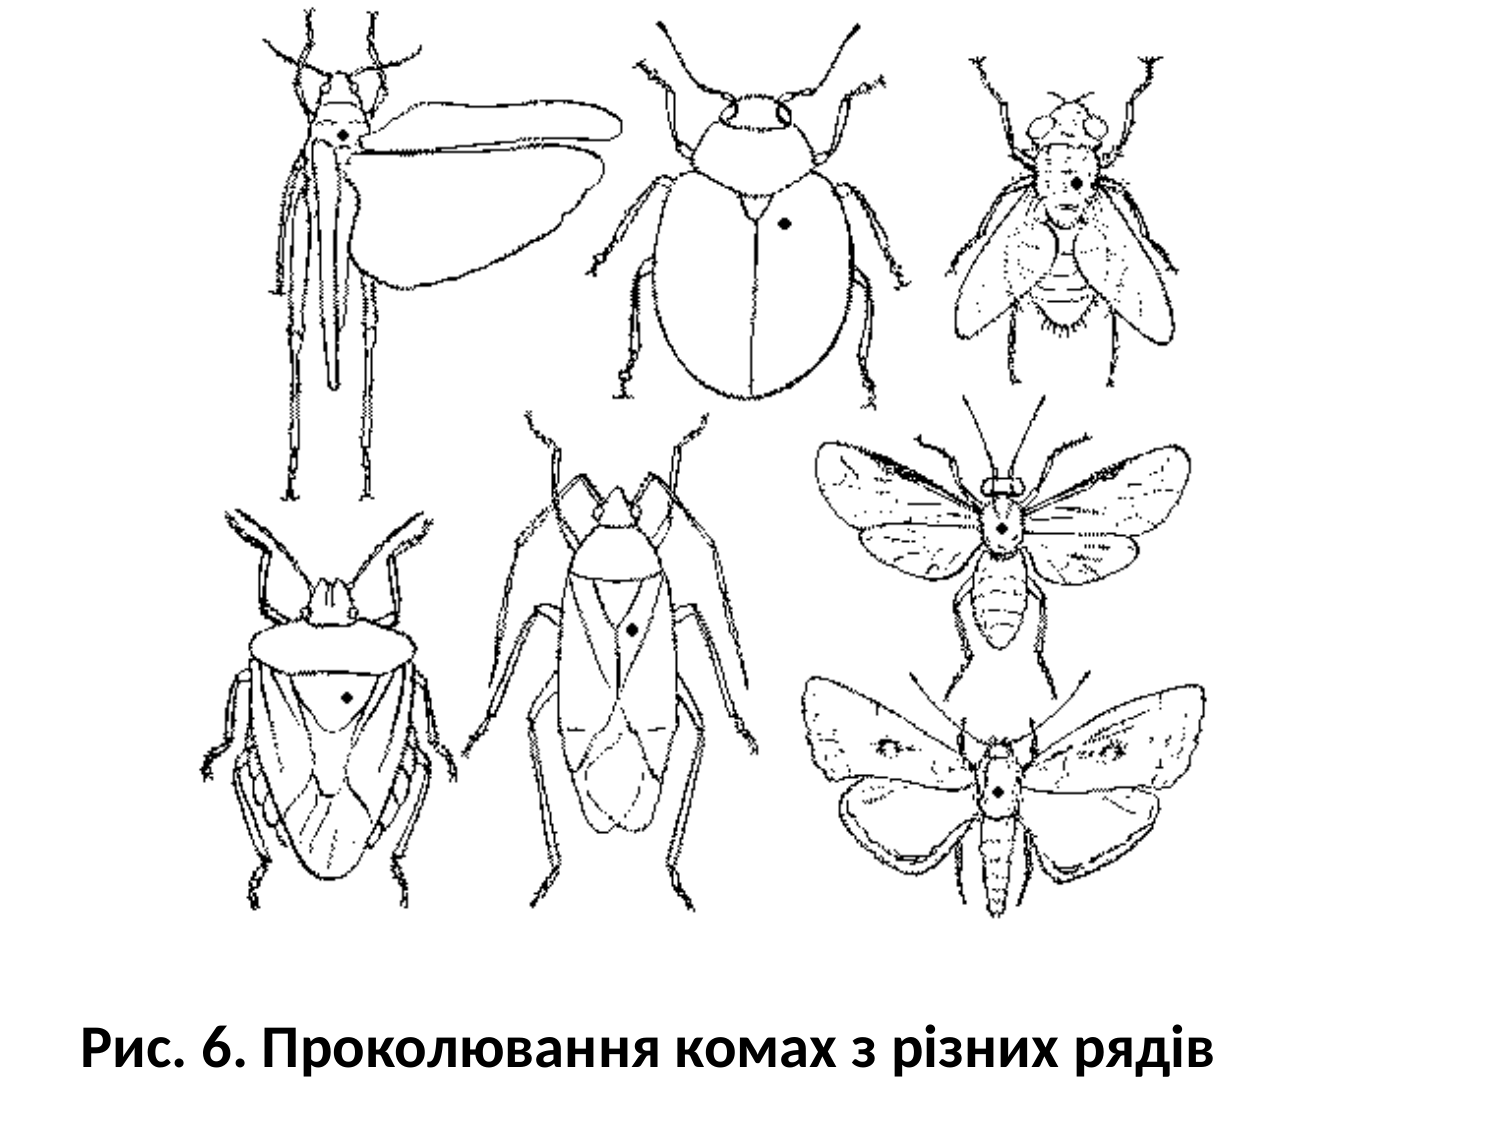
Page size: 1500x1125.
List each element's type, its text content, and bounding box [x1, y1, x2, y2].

picture [194, 2, 1211, 952]
list Рис. 6. Проколювання комах з різних рядів [64, 999, 1415, 1088]
